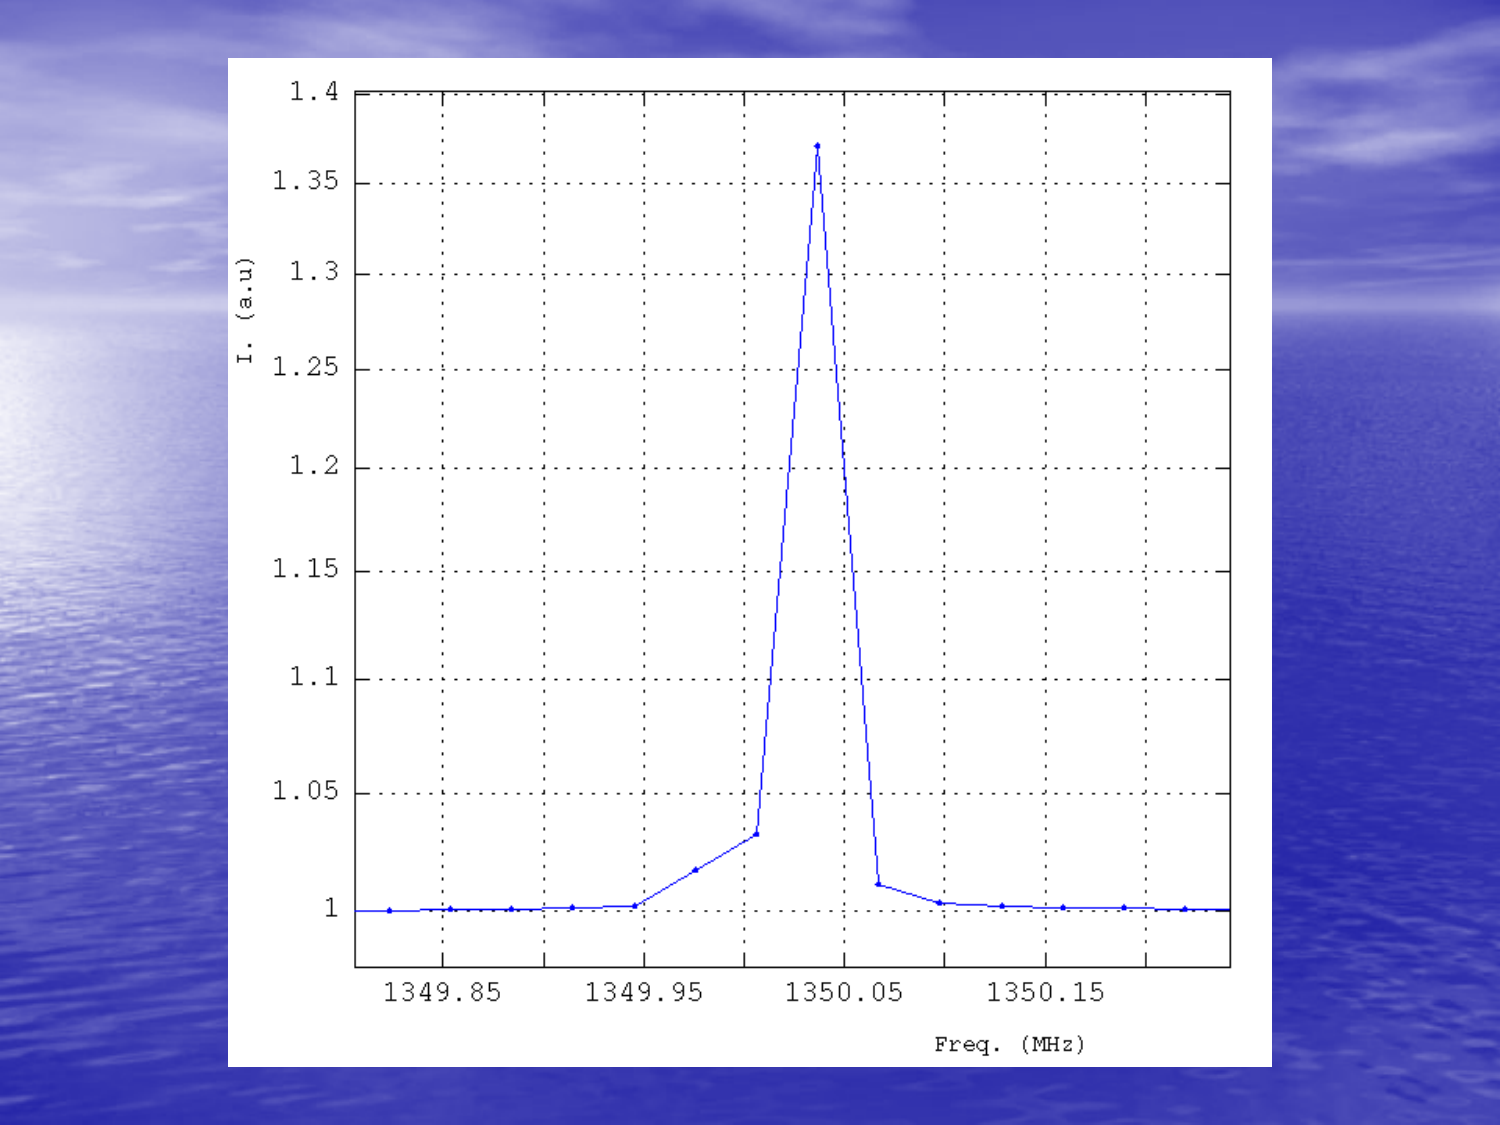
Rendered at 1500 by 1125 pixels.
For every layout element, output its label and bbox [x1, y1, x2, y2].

picture [227, 58, 1273, 1067]
